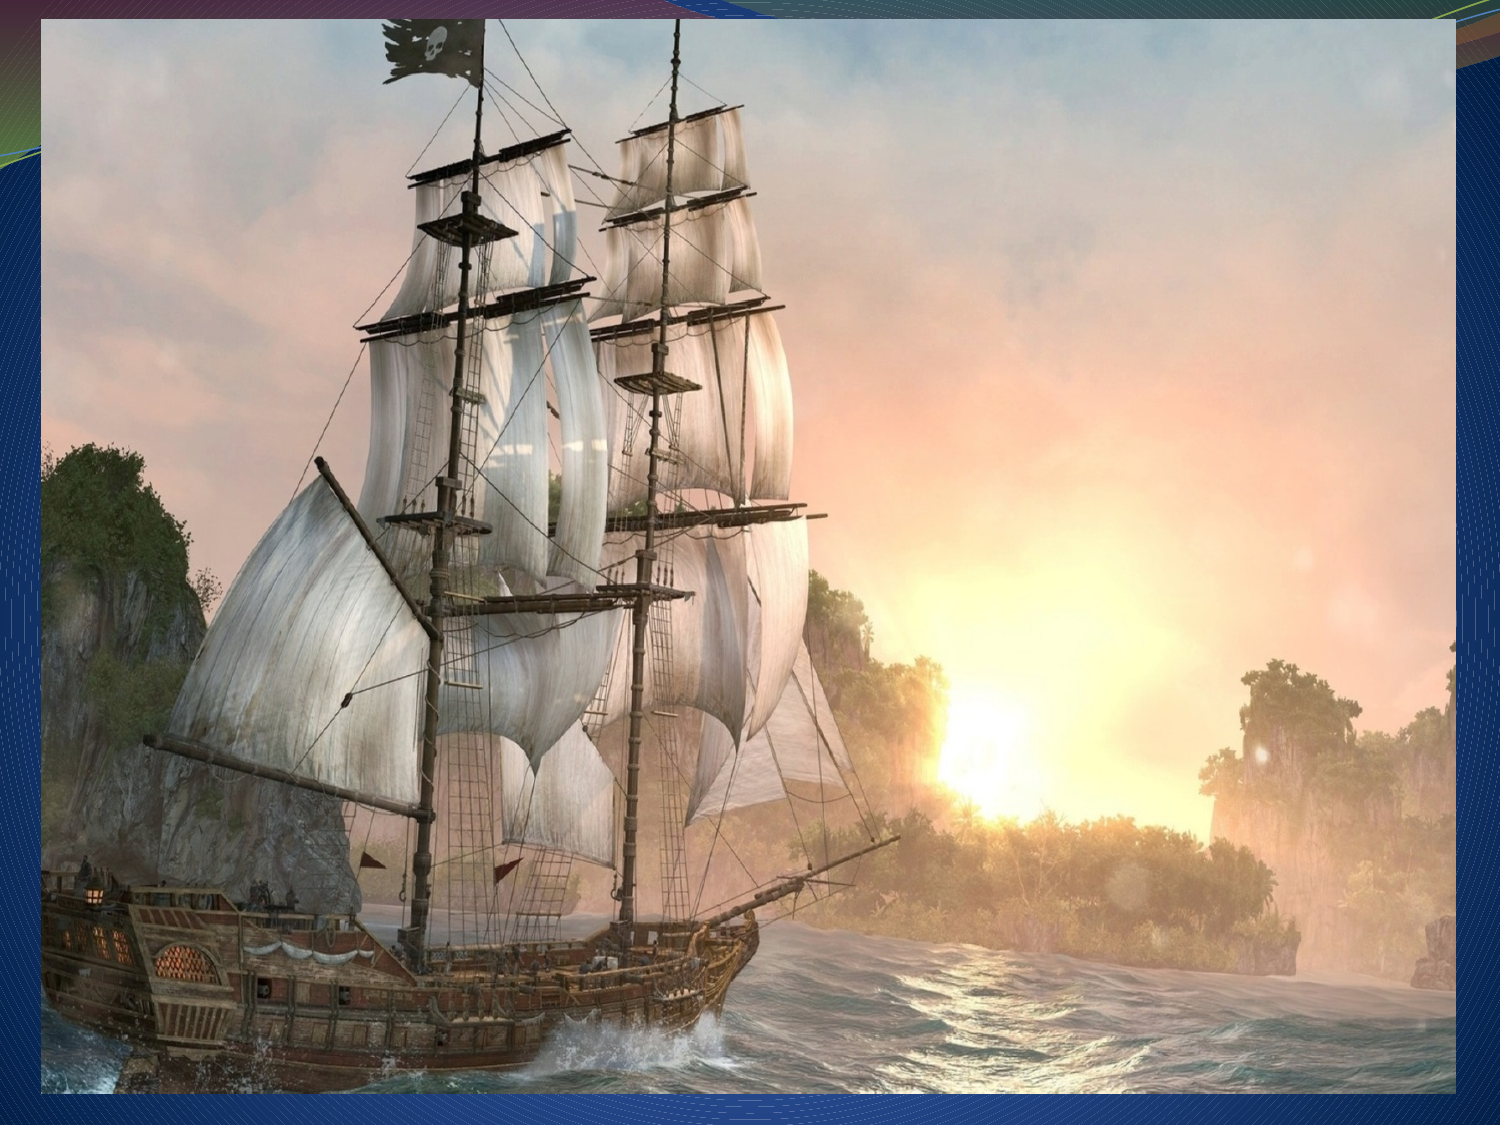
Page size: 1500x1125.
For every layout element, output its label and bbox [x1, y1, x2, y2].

list [40, 18, 1457, 1095]
